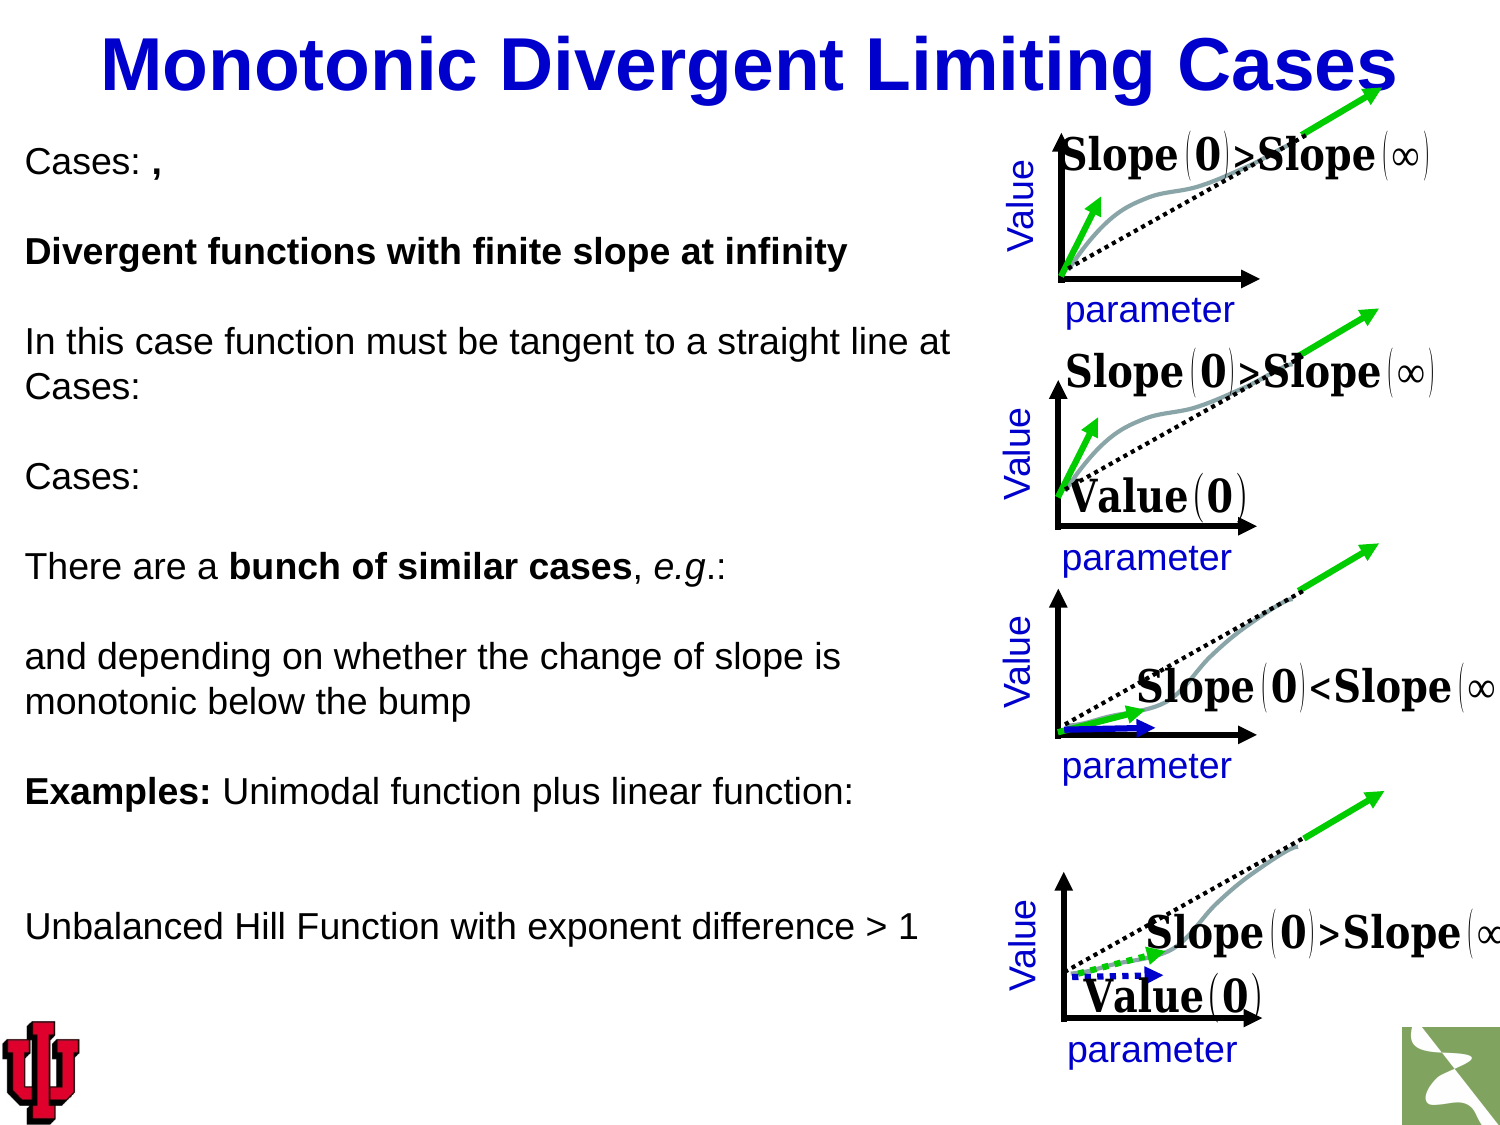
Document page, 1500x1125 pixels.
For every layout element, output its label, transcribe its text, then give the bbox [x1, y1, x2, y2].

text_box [984, 543, 1380, 795]
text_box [988, 87, 1431, 339]
picture [1402, 1027, 1500, 1125]
title Monotonic Divergent Limiting Cases [0, 0, 1500, 130]
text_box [1071, 974, 1164, 978]
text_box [990, 790, 1385, 1078]
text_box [984, 308, 1380, 542]
picture [0, 1020, 80, 1125]
